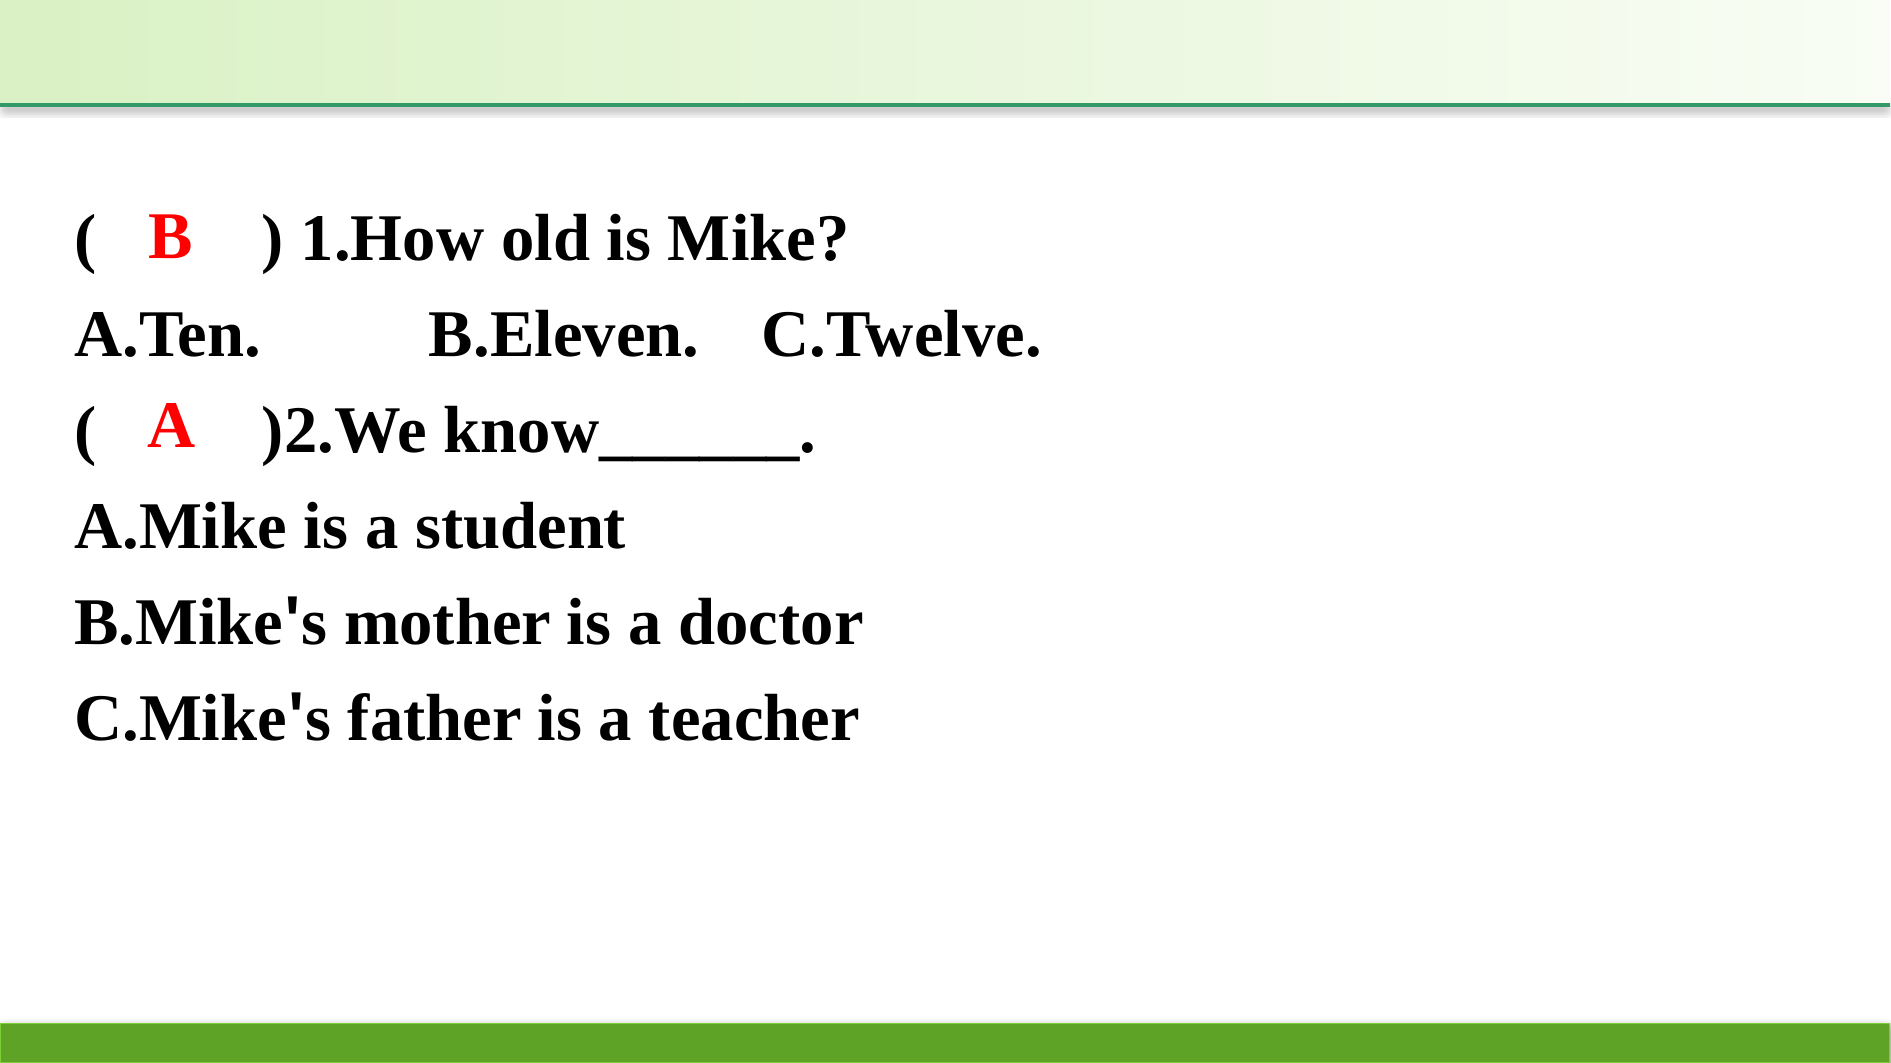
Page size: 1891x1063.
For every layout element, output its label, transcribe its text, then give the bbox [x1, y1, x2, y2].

text_box A [132, 373, 211, 469]
text_box ( ) 1.How old is Mike? A.Ten. B.Eleven. C.Twelve. ( )2.We know______. A.Mike is a student B.Mike's mother is a doctor C.Mike's father is a teacher [59, 170, 1833, 762]
text_box B [133, 184, 208, 279]
